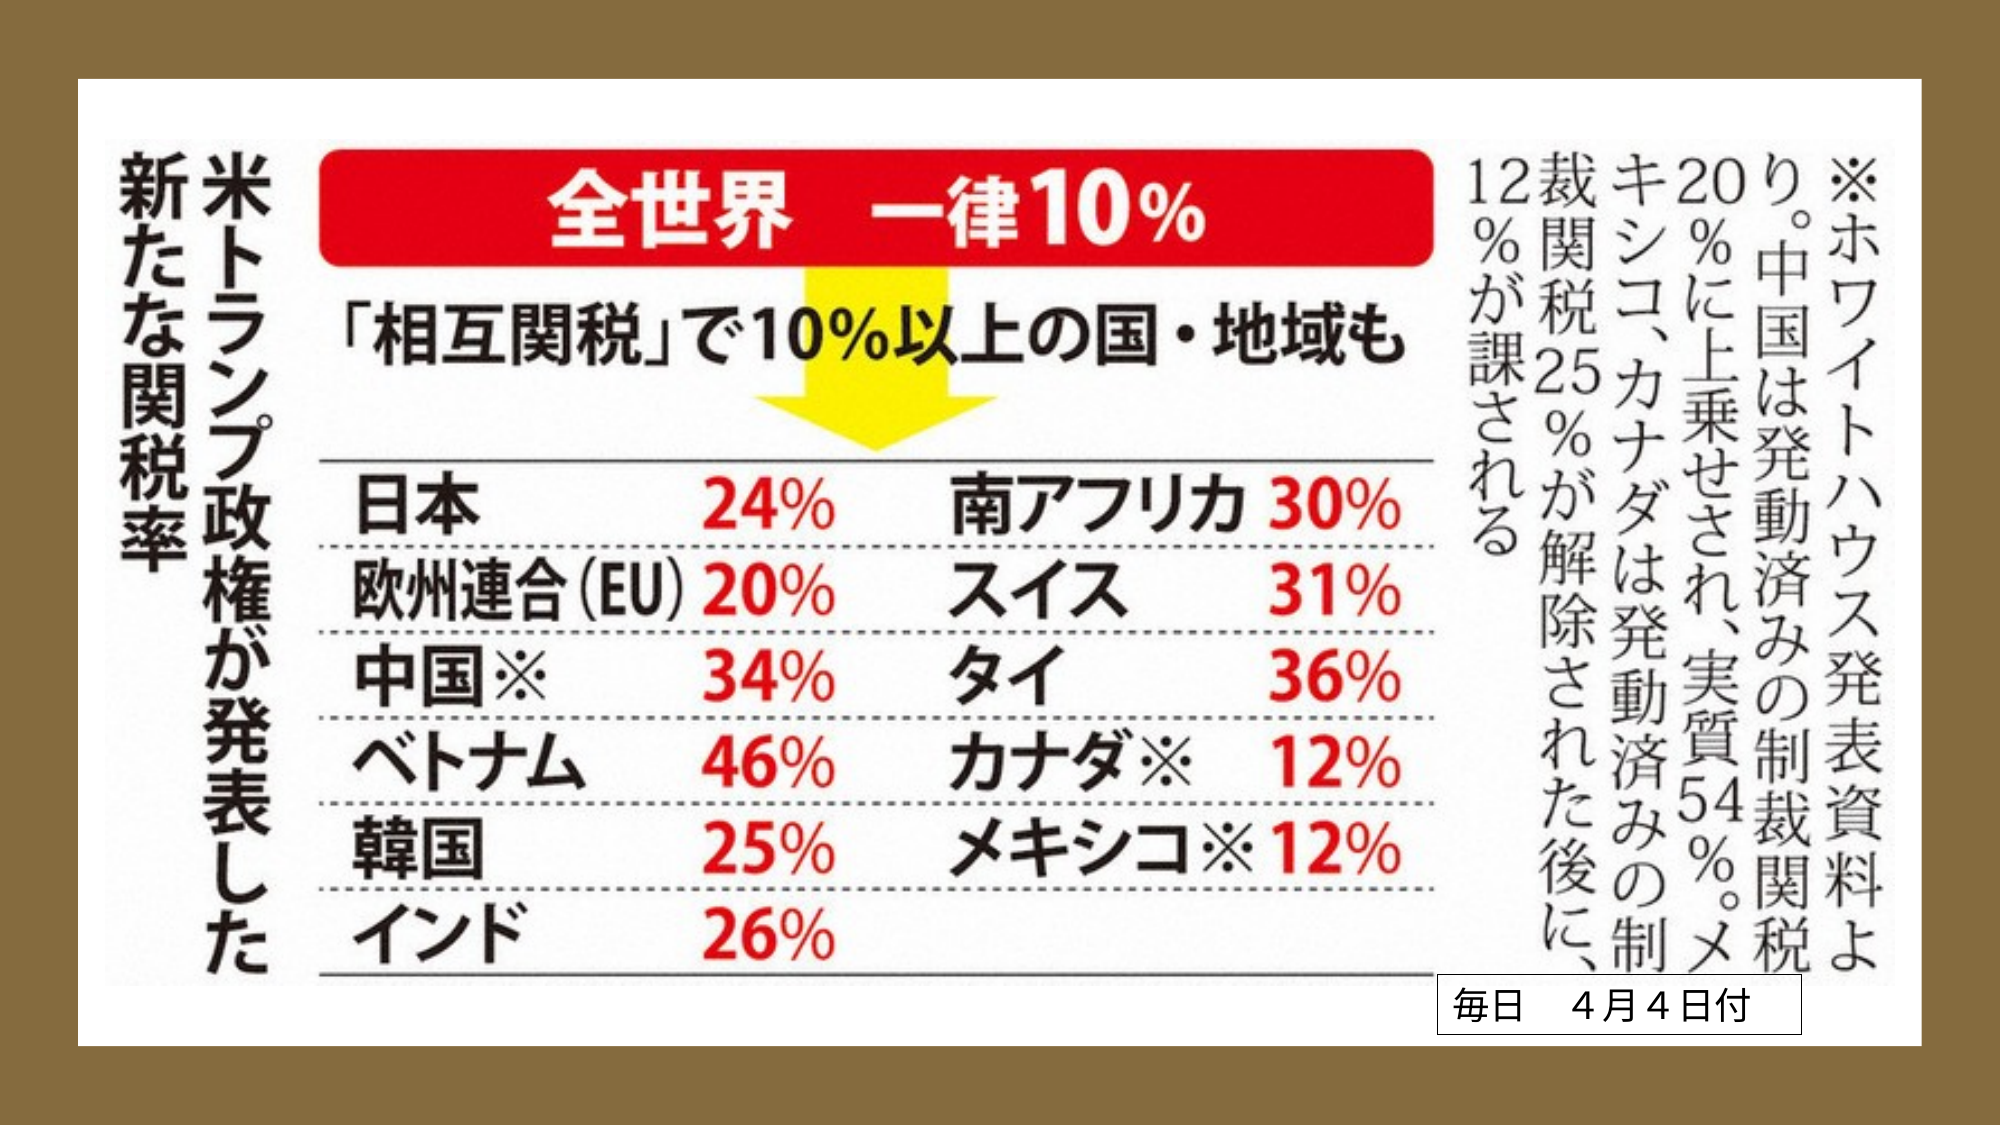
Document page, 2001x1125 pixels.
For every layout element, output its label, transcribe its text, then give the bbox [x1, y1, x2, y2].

text_box 毎日 ４月４日付 [1437, 986, 1802, 1035]
text_box [77, 77, 1923, 1048]
picture [104, 139, 1895, 986]
text_box [0, 0, 2000, 1125]
